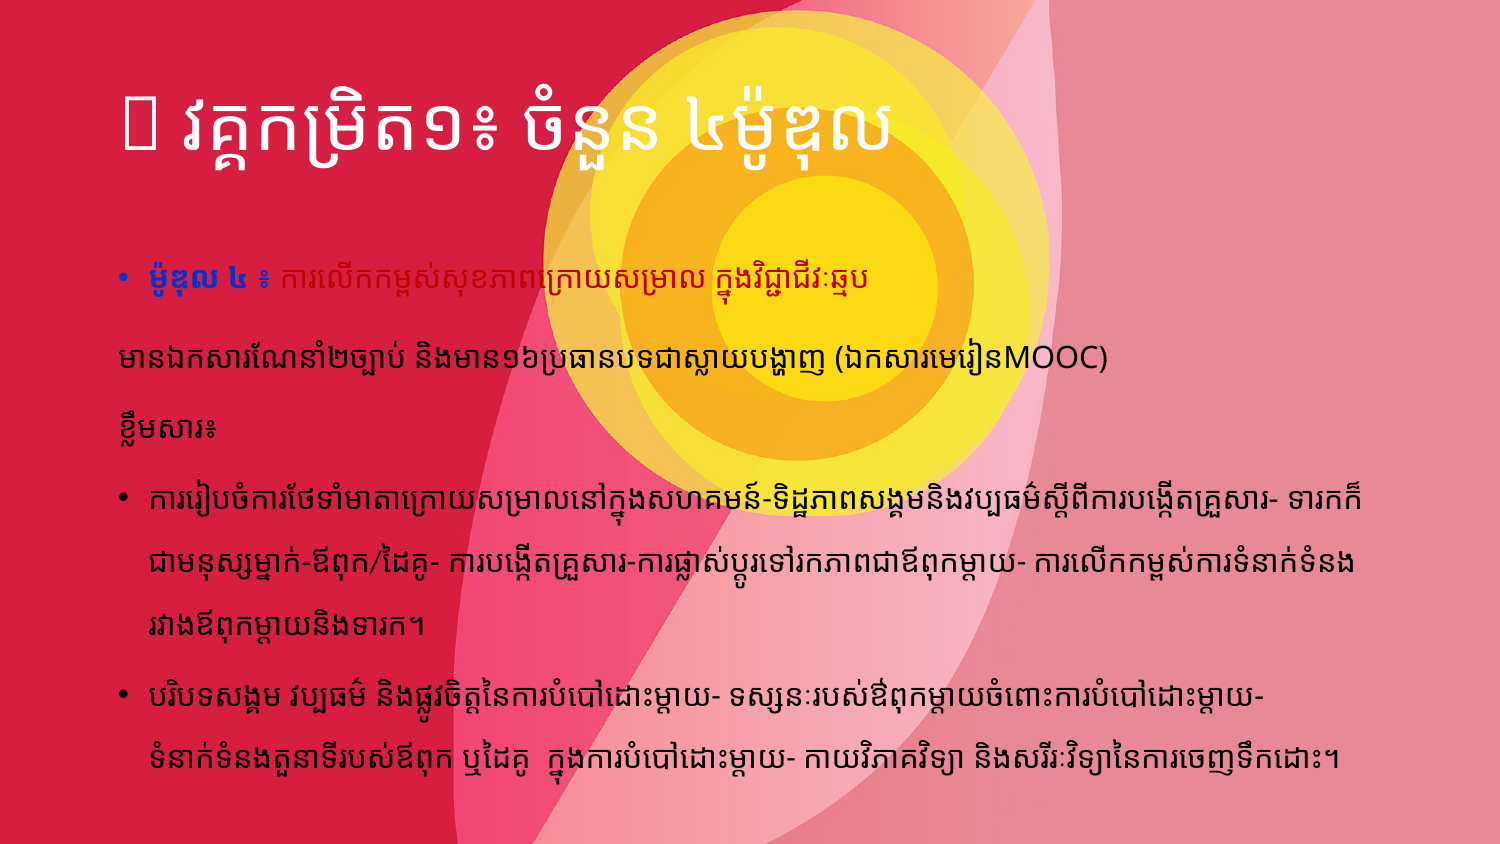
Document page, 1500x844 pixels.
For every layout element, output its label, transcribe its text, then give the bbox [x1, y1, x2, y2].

picture [0, 0, 1500, 844]
title  វគ្គកម្រិត១៖ ចំនួន ៤​ម៉ូឌុល [103, 44, 1397, 208]
list ម៉ូឌុល ៤ ៖ ការលើកកម្ពស់សុខភាពក្រោយសម្រាល ក្នុងវិជ្ជាជីវៈឆ្មប មានឯកសារណែនាំ២ច្បាប់ និងមាន១៦ប្រធានបទជាស្លាយបង្ហាញ (ឯកសារមេរៀនMOOC) ខ្លឹមសារ៖ ការរៀបចំការថែទាំមាតាក្រោយសម្រាលនៅក្នុងសហគមន៍-ទិដ្ឋភាពសង្គម​និង​វប្បធម៌ស្តីពីការបង្កើតគ្រួសារ- ទារកក៏ជាមនុស្សម្នាក់-ឪពុក/ដៃគូ- ការបង្កើតគ្រួសារ-ការផ្លាស់ប្តូរទៅរកភាពជាឪពុកម្តាយ- ការលើកកម្ពស់ការទំនាក់ទំនងរវាងឪពុកម្តាយនិងទារក។ បរិបទសង្គម វប្បធម៌ និងផ្លូវចិត្តនៃការបំបៅដោះម្តាយ- ទស្សនៈរបស់ឳពុកម្តាយចំពោះការបំបៅដោះម្តាយ- ទំនាក់ទំនងតួនាទីរបស់ឪពុក ឬដៃគូ ក្នុងការបំបៅដោះម្តាយ- កាយវិភាគវិទ្យា និងសរីរៈវិទ្យានៃការចេញទឹកដោះ។ [103, 224, 1397, 800]
